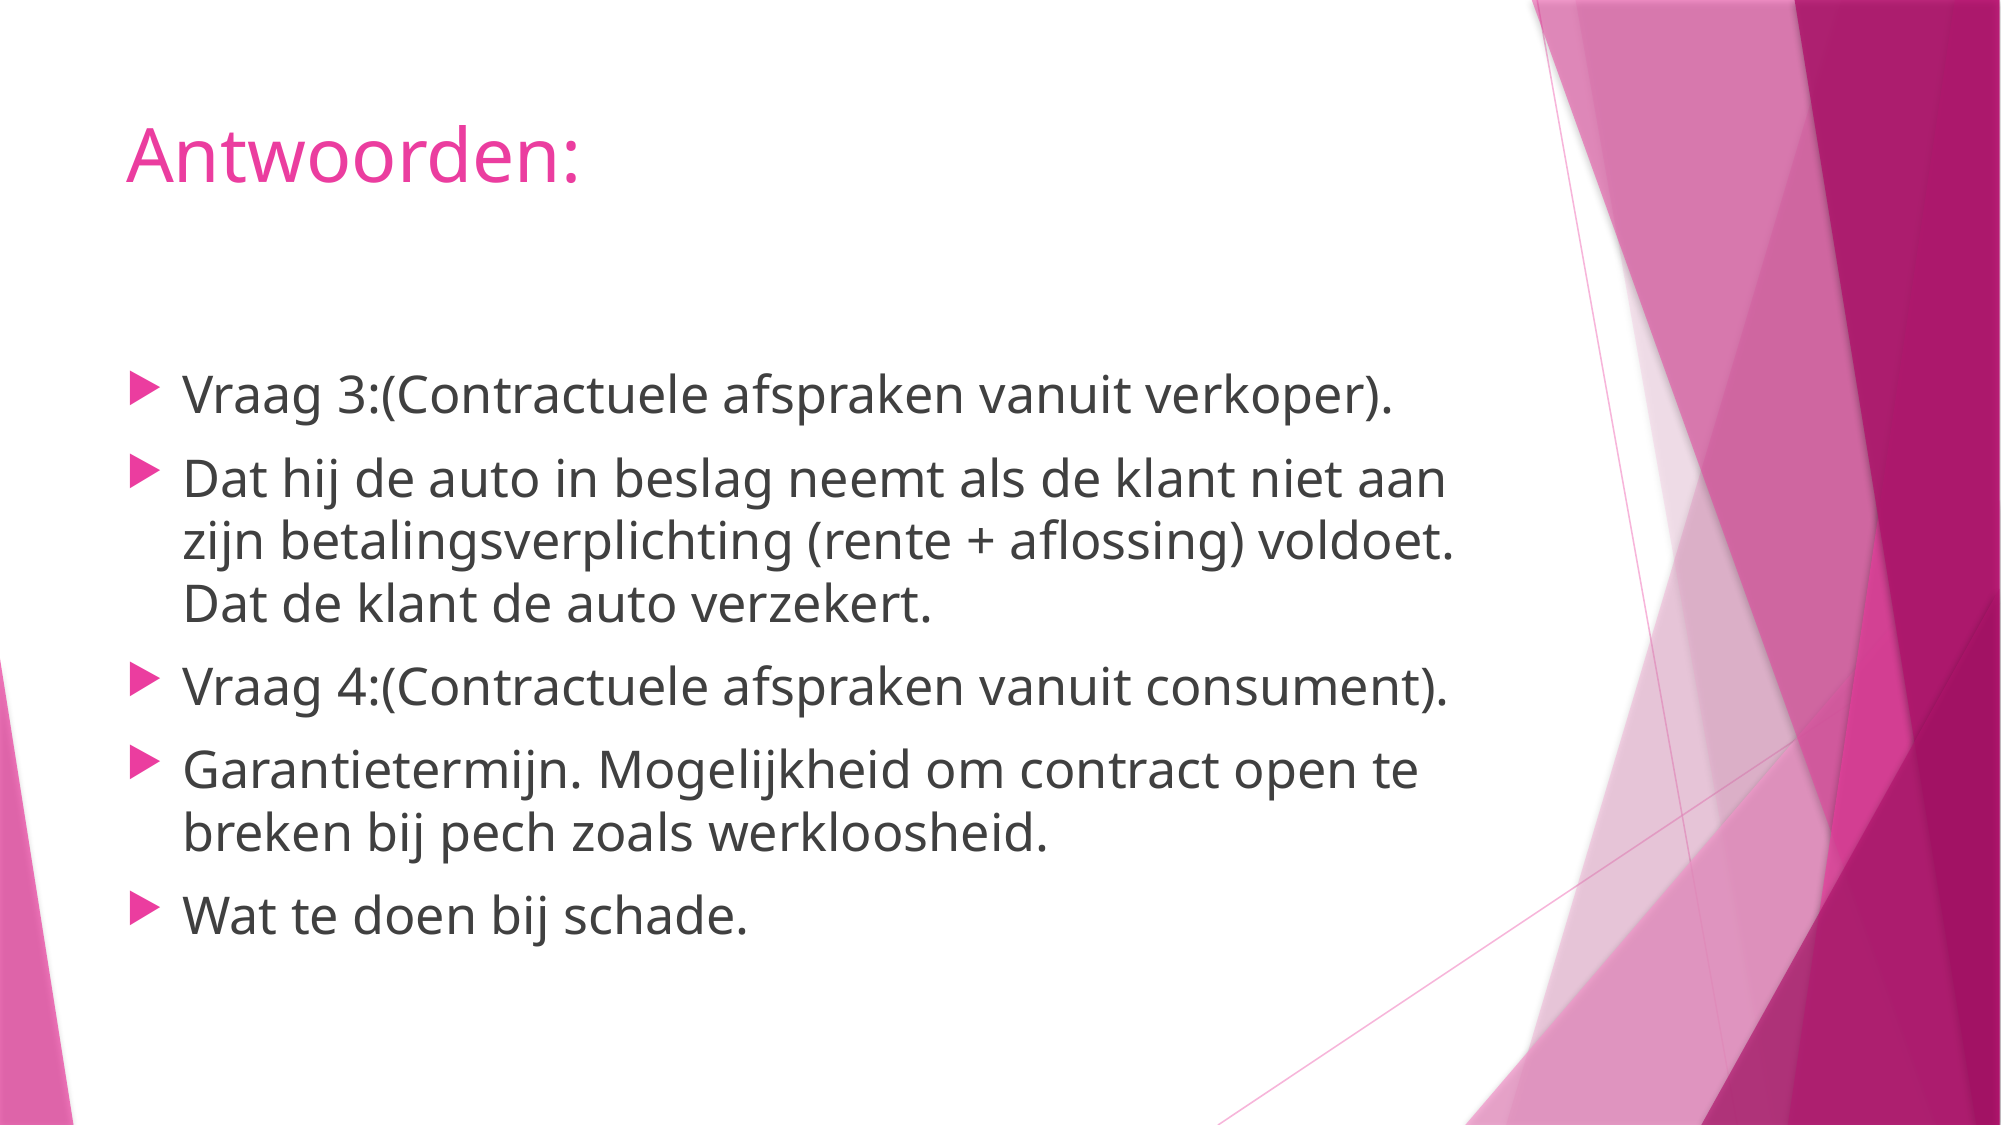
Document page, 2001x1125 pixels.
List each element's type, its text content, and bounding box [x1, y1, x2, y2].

list Vraag 3:(Contractuele afspraken vanuit verkoper). Dat hij de auto in beslag neemt als de klant niet aan zijn betalingsverplichting (rente + aflossing) voldoet. Dat de klant de auto verzekert. Vraag 4:(Contractuele afspraken vanuit consument). Garantietermijn. Mogelijkheid om contract open te breken bij pech zoals werkloosheid. Wat te doen bij schade. [111, 354, 1522, 992]
title Antwoorden: [111, 99, 1522, 317]
